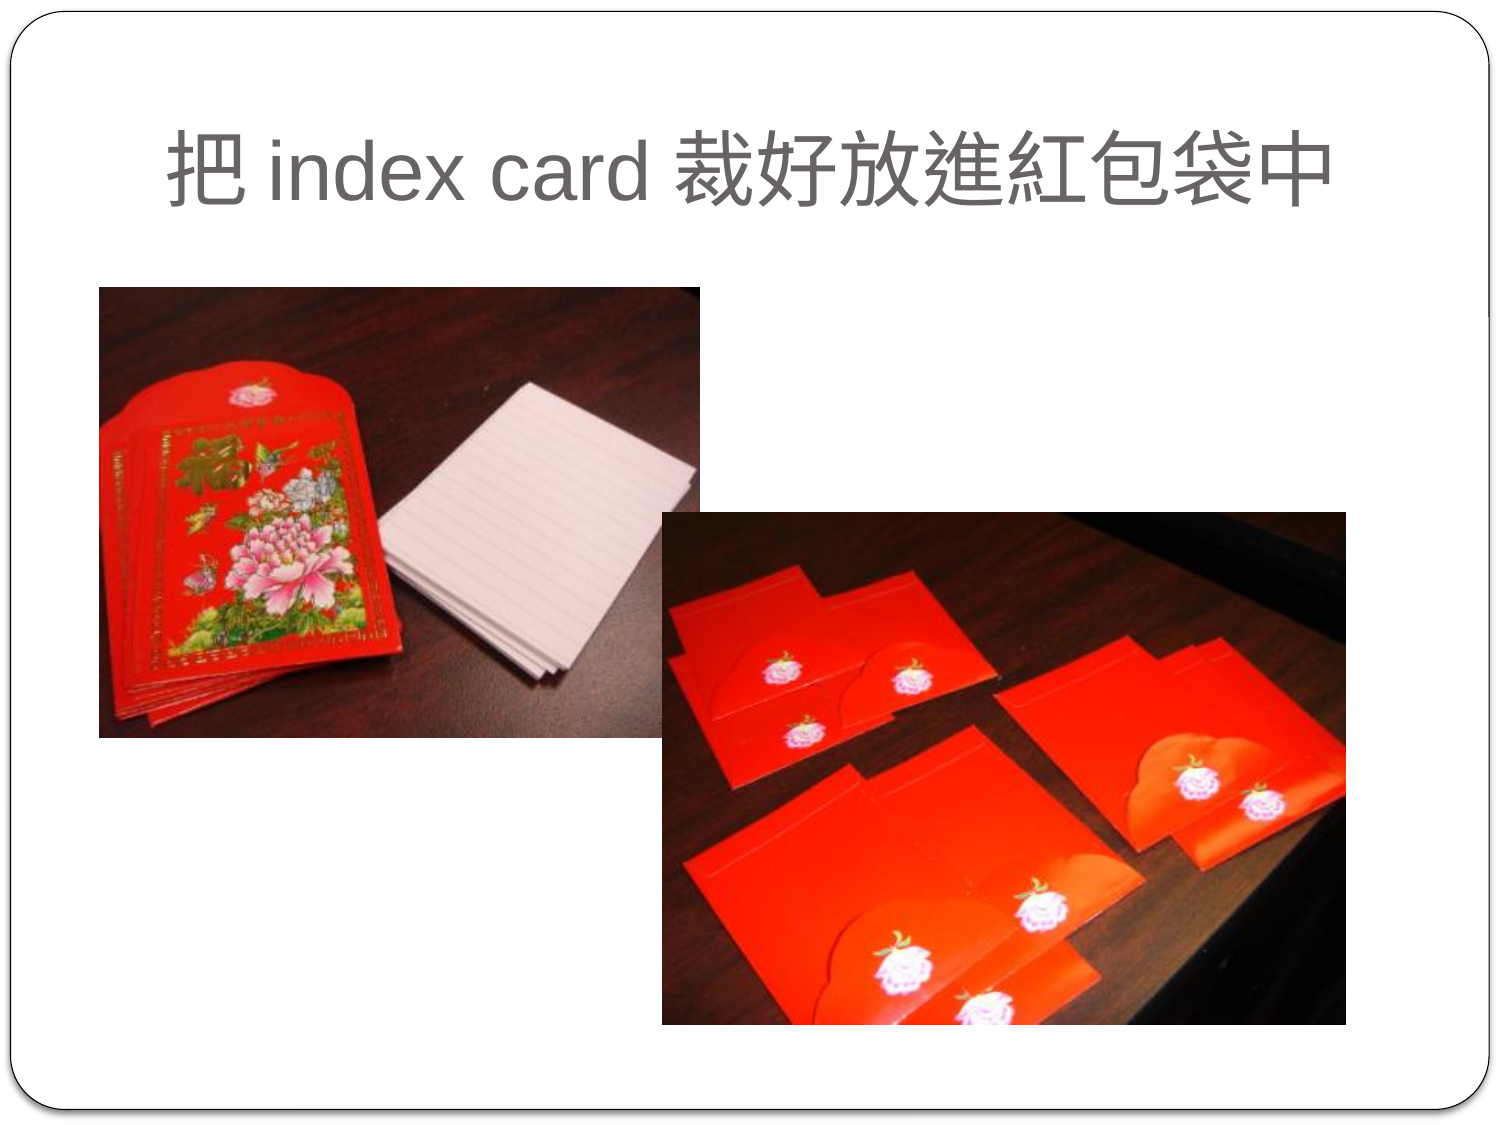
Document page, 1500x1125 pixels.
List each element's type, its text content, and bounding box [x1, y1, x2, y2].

title 把index card裁好放進紅包袋中 [150, 45, 1425, 233]
picture [99, 287, 1347, 1026]
